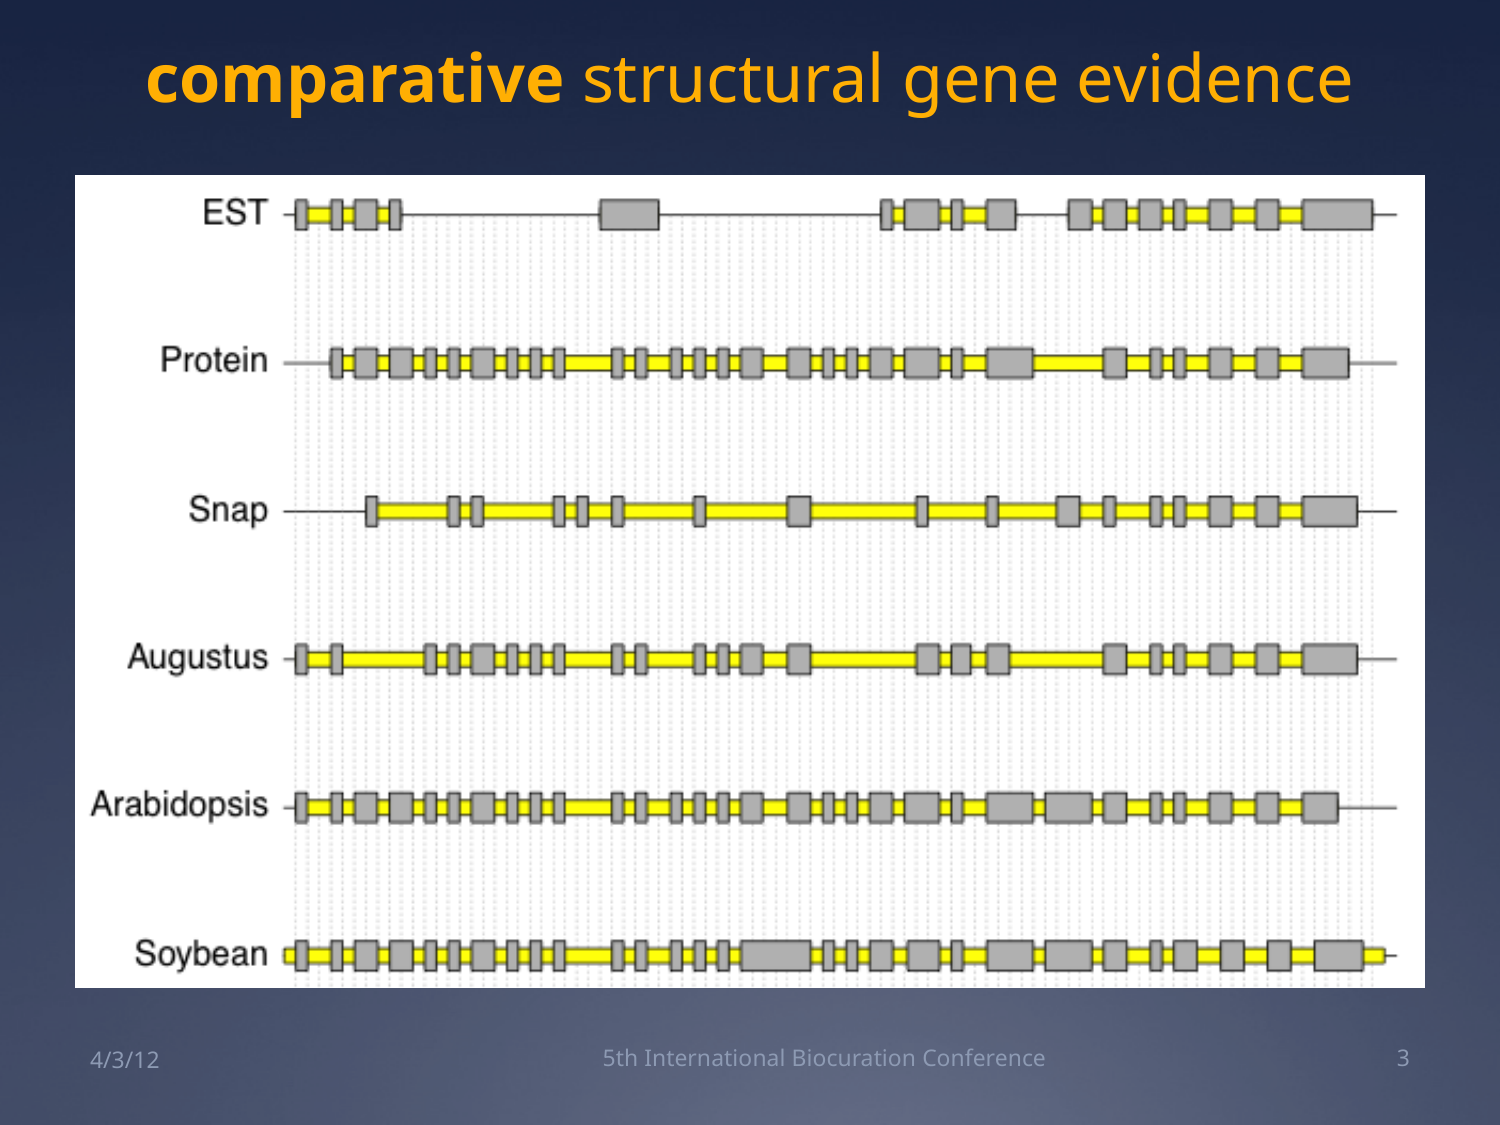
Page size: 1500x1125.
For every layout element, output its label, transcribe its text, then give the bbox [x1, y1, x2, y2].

slide_number 3 [1325, 1029, 1425, 1090]
footer 5th International Biocuration Conference [361, 1029, 1288, 1090]
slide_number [75, 1029, 338, 1090]
title comparative structural gene evidence [100, 27, 1400, 158]
picture [73, 174, 1426, 989]
